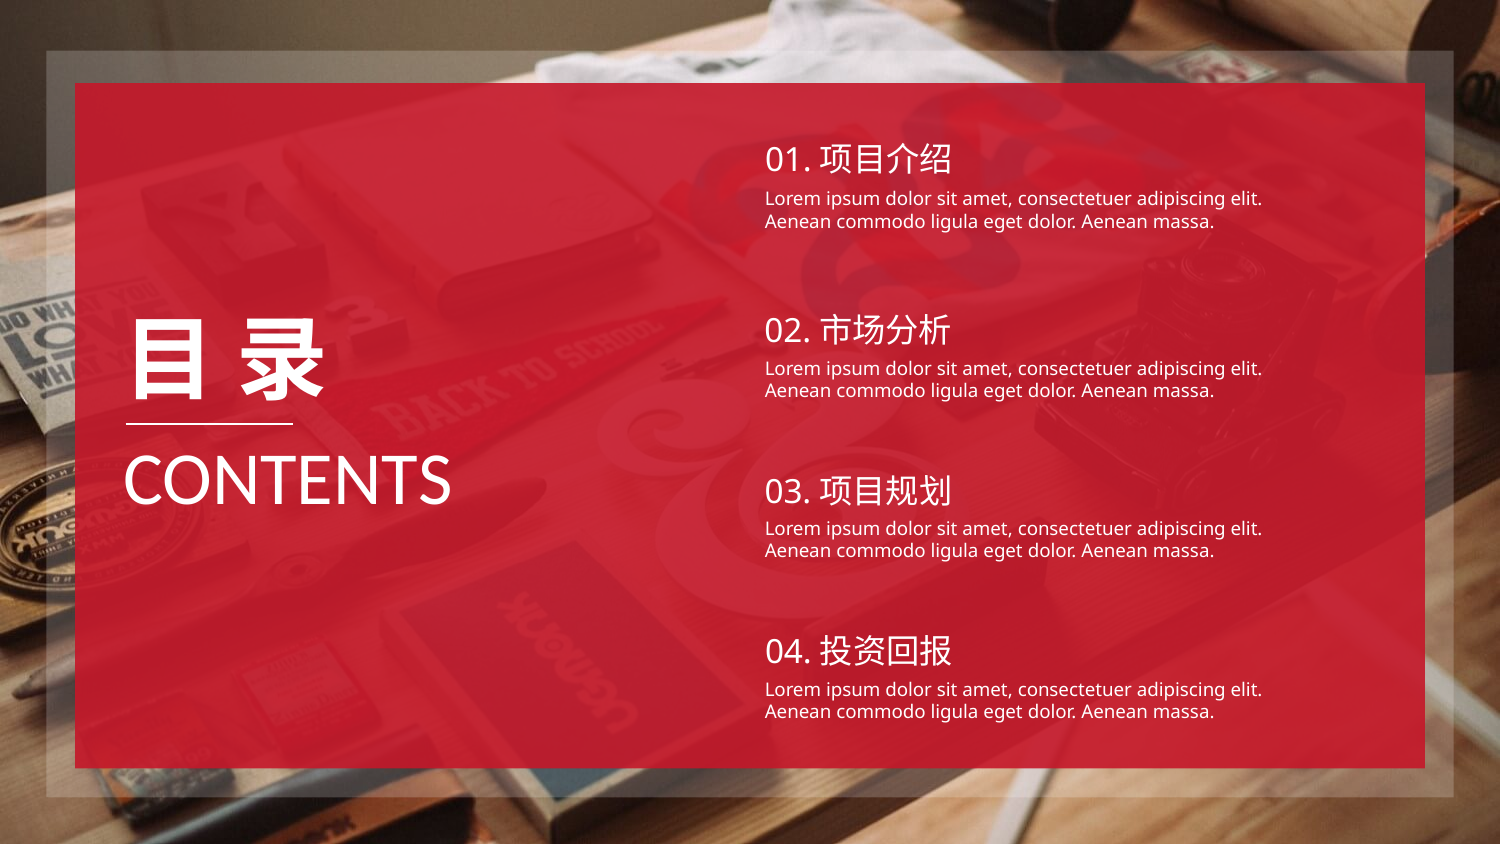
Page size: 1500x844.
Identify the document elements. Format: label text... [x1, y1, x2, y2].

text_box 目 录 [109, 293, 344, 419]
text_box 03.项目规划 [749, 463, 968, 518]
picture [0, 0, 1500, 844]
text_box 04.投资回报 [750, 622, 968, 670]
text_box [74, 82, 1426, 770]
text_box Lorem ipsum dolor sit amet, consectetuer adipiscing elit. Aenean commodo ligula eget dolor. Aenean massa. [750, 349, 1317, 409]
text_box 01.项目介绍 [750, 130, 968, 179]
text_box Lorem ipsum dolor sit amet, consectetuer adipiscing elit. Aenean commodo ligula eget dolor. Aenean massa. [750, 179, 1317, 240]
text_box [45, 50, 1455, 799]
text_box CONTENTS [108, 421, 468, 527]
text_box Lorem ipsum dolor sit amet, consectetuer adipiscing elit. Aenean commodo ligula eget dolor. Aenean massa. [750, 509, 1317, 569]
text_box 02.市场分析 [749, 302, 968, 357]
text_box Lorem ipsum dolor sit amet, consectetuer adipiscing elit. Aenean commodo ligula eget dolor. Aenean massa. [750, 670, 1317, 730]
